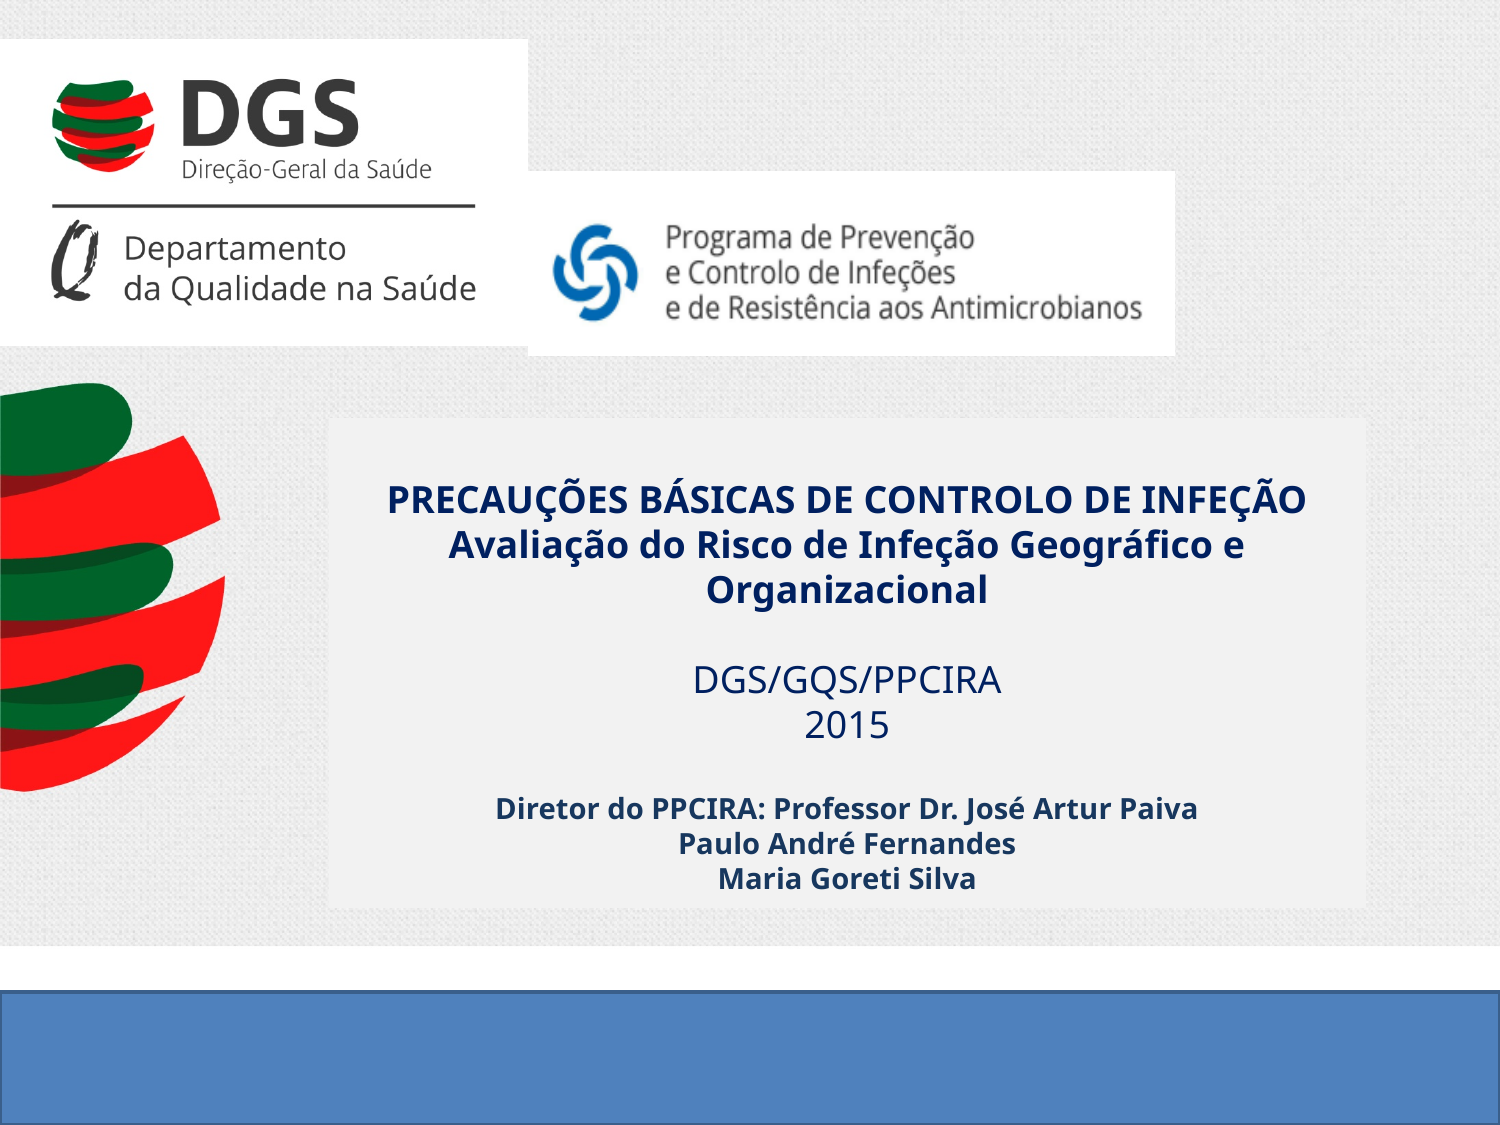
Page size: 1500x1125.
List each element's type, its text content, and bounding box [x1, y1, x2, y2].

text_box [0, 990, 1500, 1125]
text_box PRECAUÇÕES BÁSICAS DE CONTROLO DE INFEÇÃO Avaliação do Risco de Infeção Geográfico e Organizacional DGS/GQS/PPCIRA 2015 Diretor do PPCIRA: Professor Dr. José Artur Paiva Paulo André Fernandes Maria Goreti Silva [327, 416, 1368, 910]
picture [0, 0, 1500, 990]
